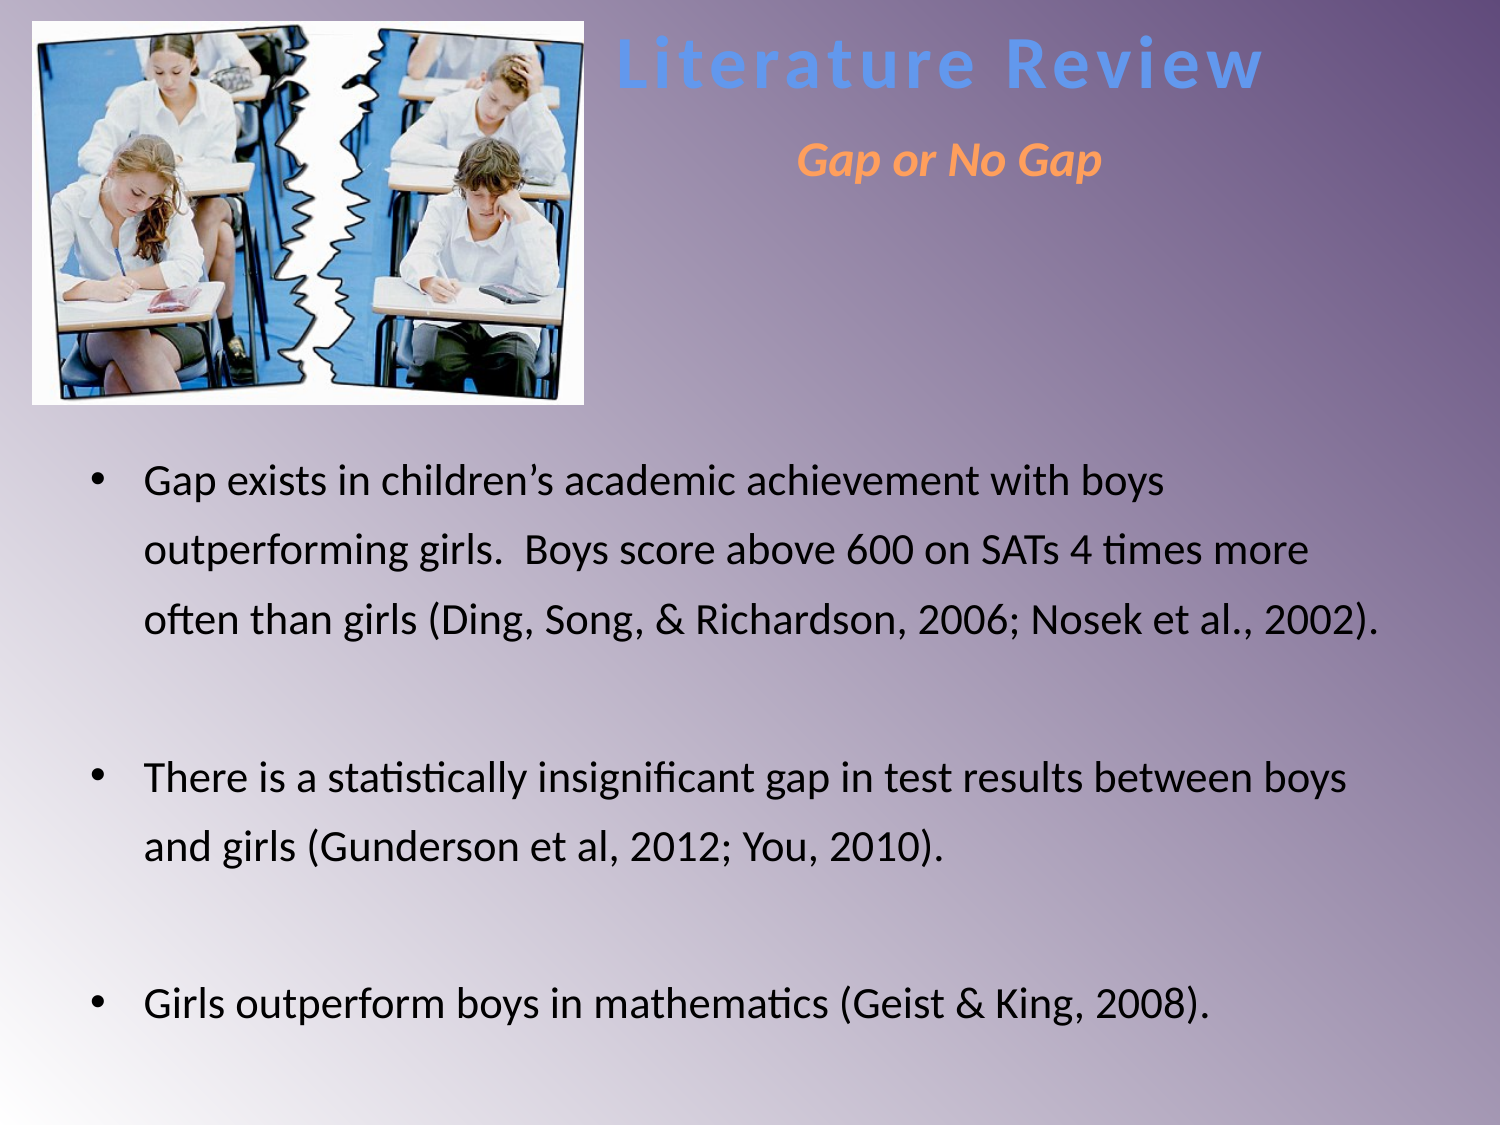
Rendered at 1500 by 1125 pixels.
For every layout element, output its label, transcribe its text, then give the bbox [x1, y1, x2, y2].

text_box Literature Review [379, 2, 1500, 115]
picture [32, 21, 584, 405]
title Gap or No Gap [589, 115, 1500, 213]
list Gap exists in children’s academic achievement with boys outperforming girls. Boys score above 600 on SATs 4 times more often than girls (Ding, Song, & Richardson, 2006; Nosek et al., 2002). There is a statistically insignificant gap in test results between boys and girls (Gunderson et al, 2012; You, 2010). Girls outperform boys in mathematics (Geist & King, 2008). [75, 364, 1425, 1040]
